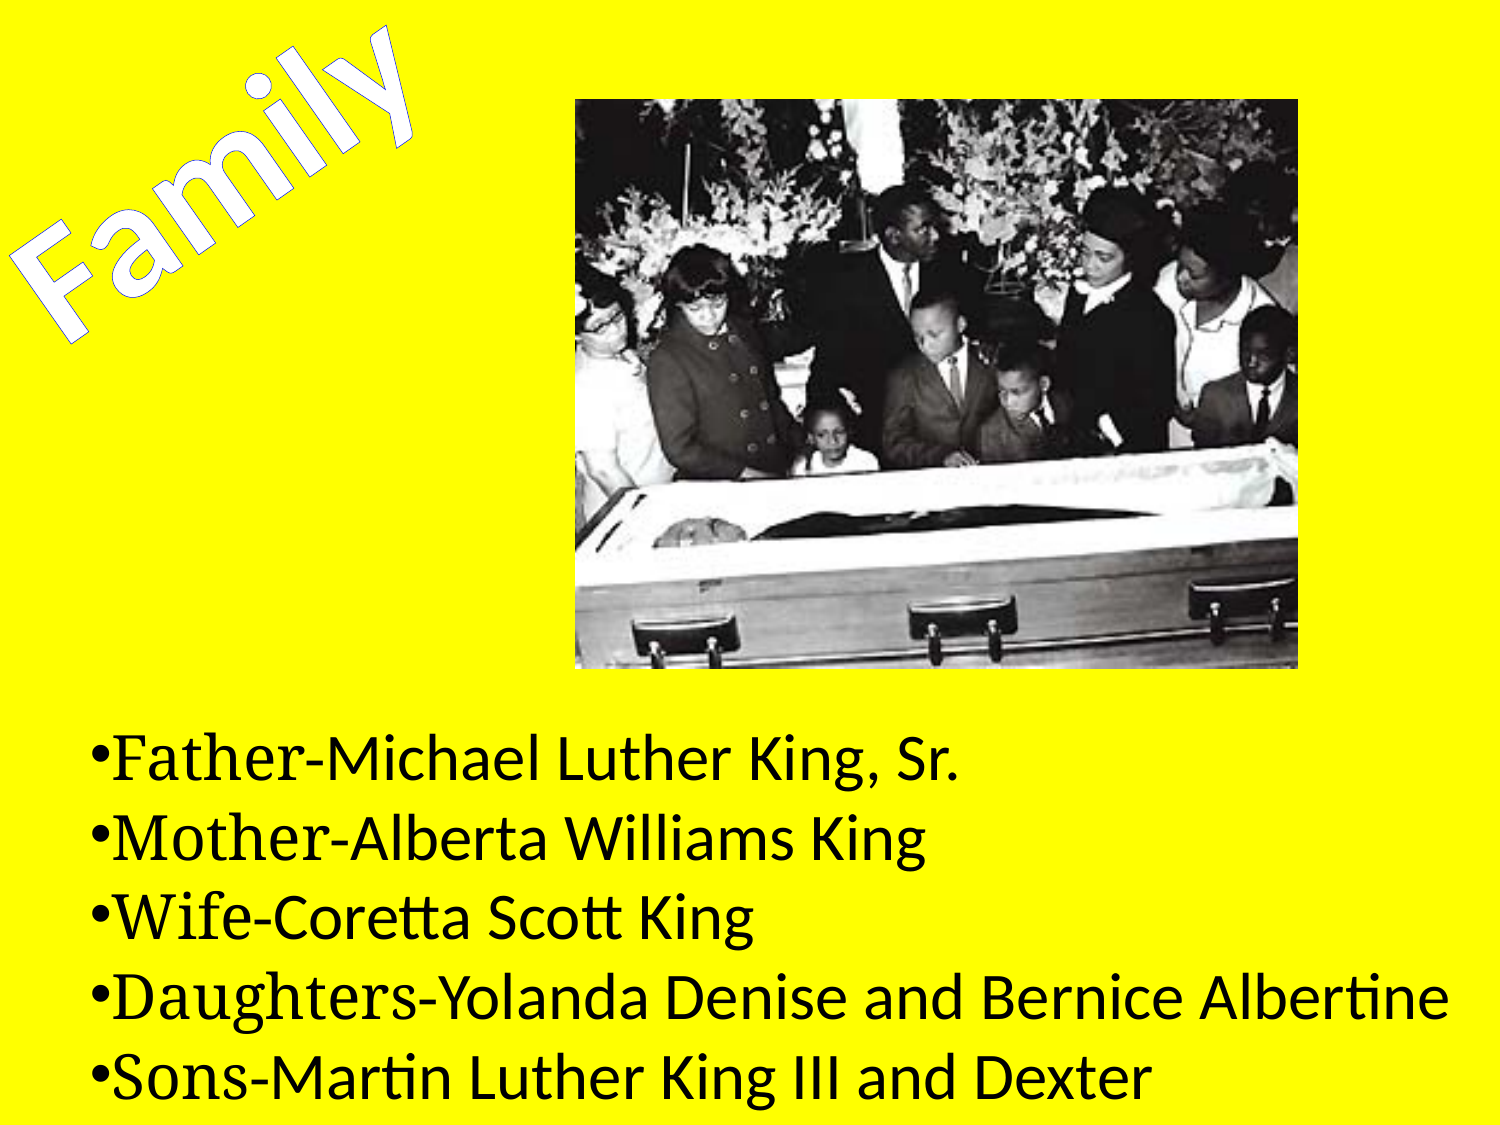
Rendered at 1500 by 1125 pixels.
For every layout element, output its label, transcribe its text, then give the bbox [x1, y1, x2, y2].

text_box Father-Michael Luther King, Sr. Mother-Alberta Williams King Wife-Coretta Scott King Daughters-Yolanda Denise and Bernice Albertine Sons-Martin Luther King III and Dexter [74, 705, 1500, 1121]
picture [574, 99, 1298, 669]
text_box Family [0, 0, 469, 392]
